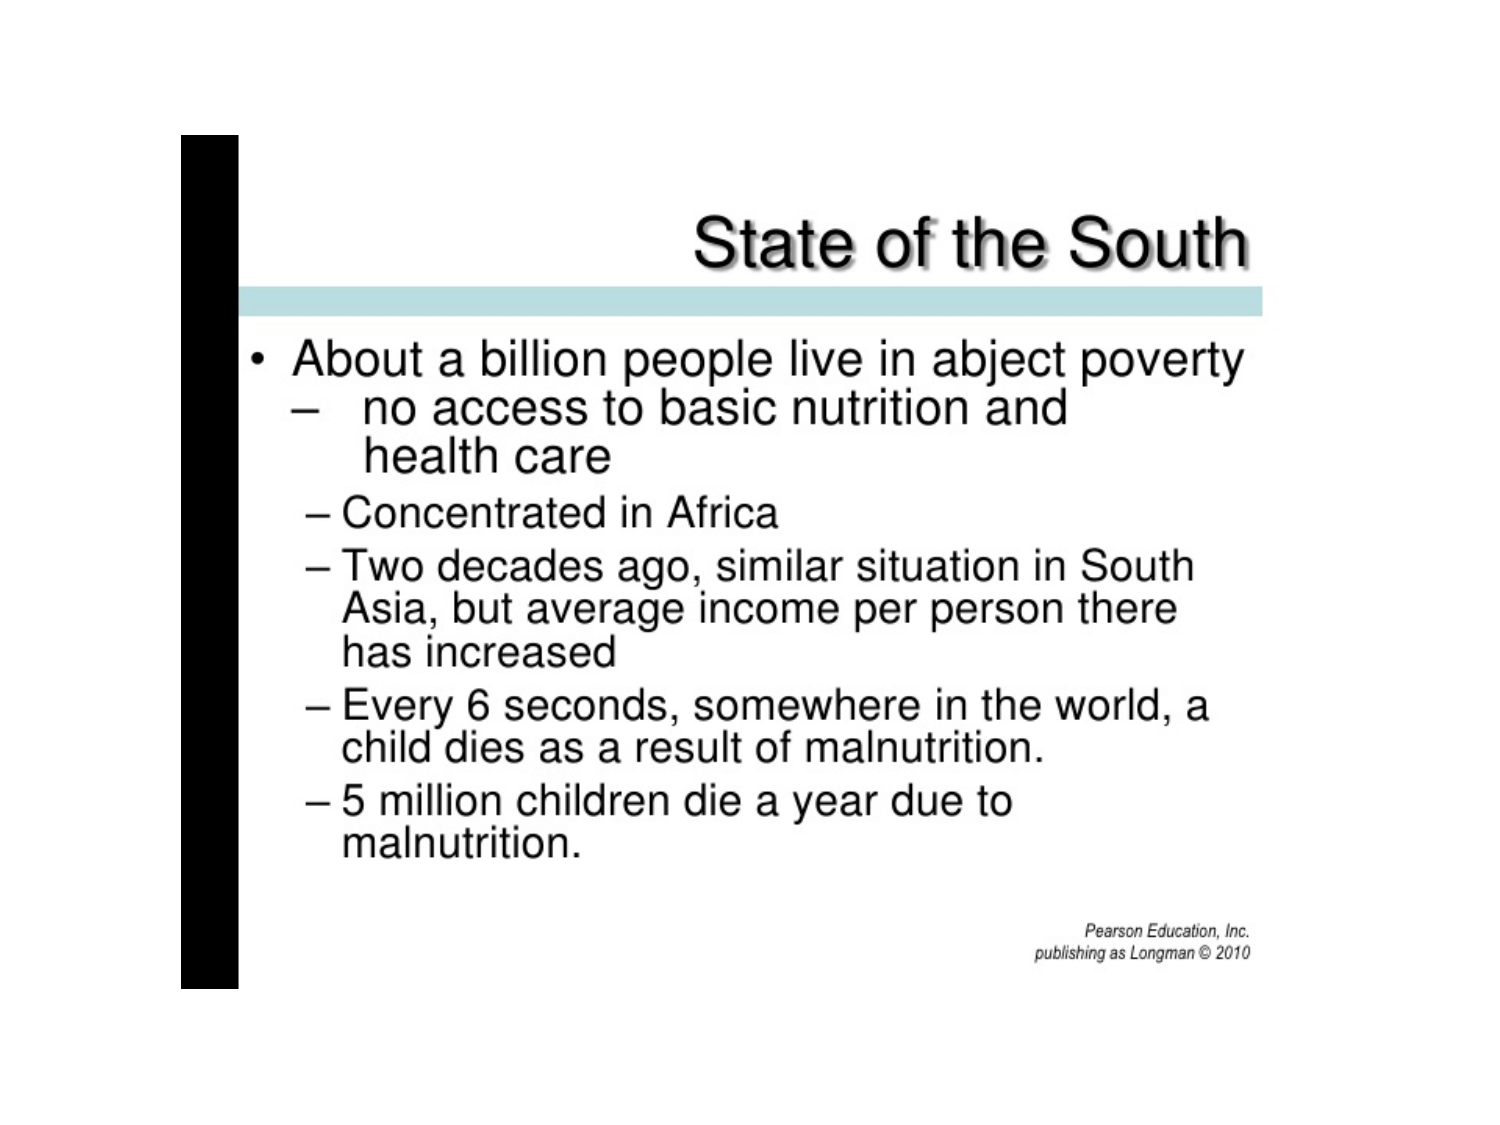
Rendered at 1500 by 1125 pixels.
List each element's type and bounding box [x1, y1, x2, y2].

picture [180, 135, 1319, 990]
